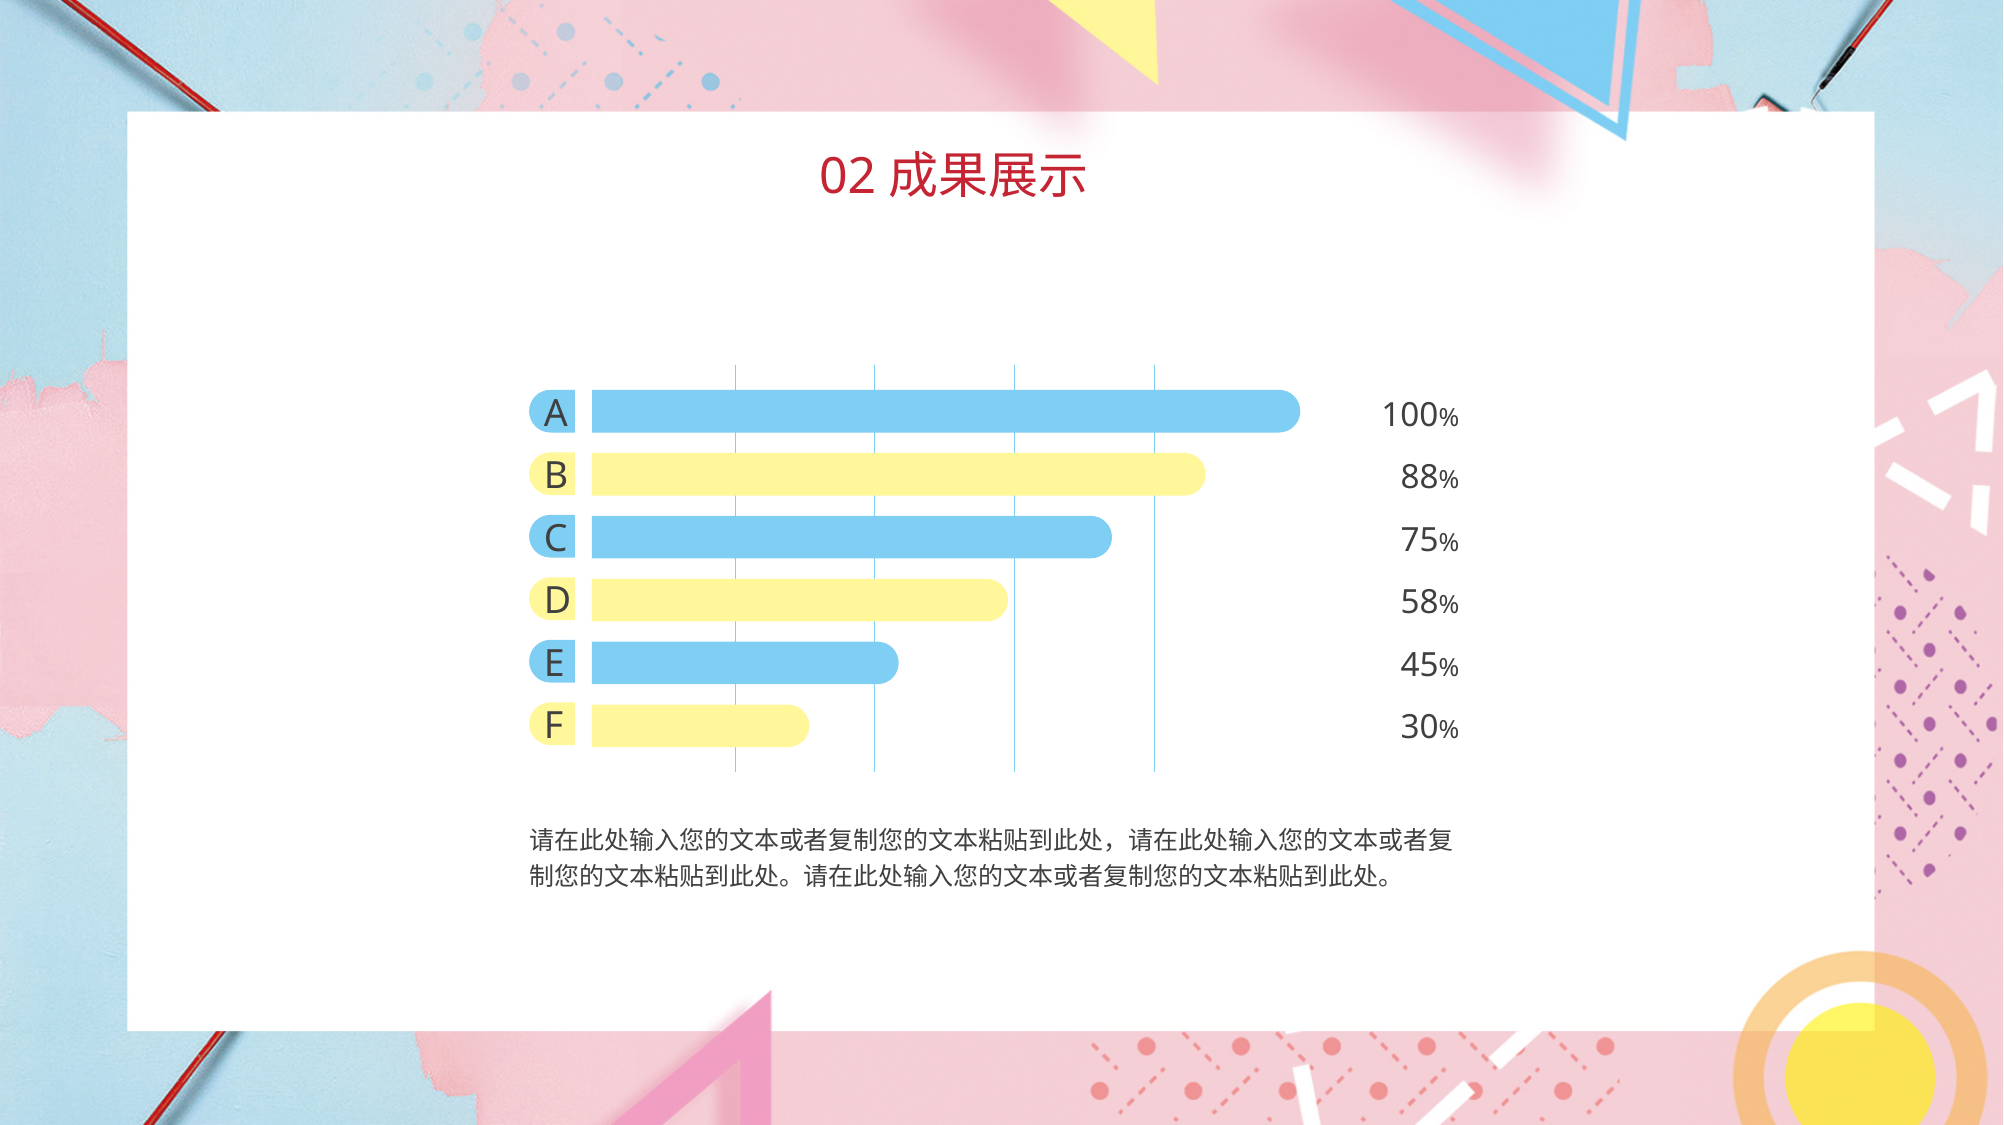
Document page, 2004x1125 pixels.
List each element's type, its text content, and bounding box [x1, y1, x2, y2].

picture [0, 0, 2004, 1125]
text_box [528, 364, 1475, 773]
text_box 02成果展示 [804, 136, 1199, 212]
